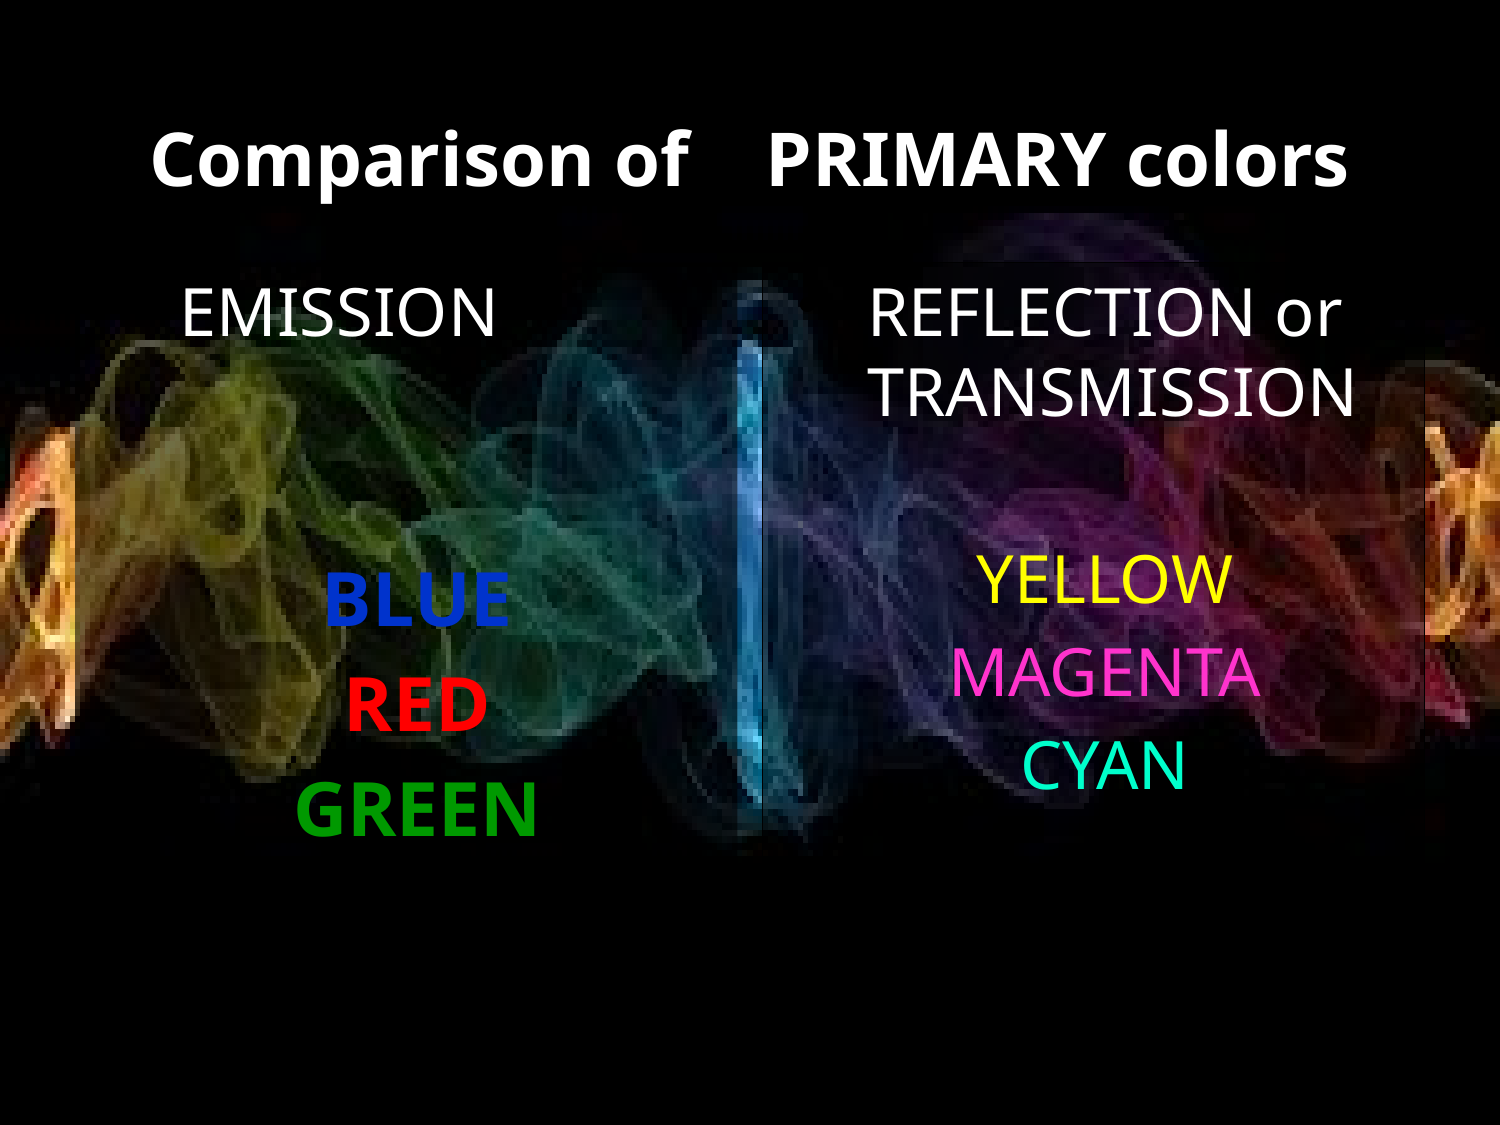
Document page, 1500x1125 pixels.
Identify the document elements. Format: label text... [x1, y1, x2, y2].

list REFLECTION or TRANSMISSION YELLOW MAGENTA CYAN [762, 262, 1425, 1005]
picture [0, 0, 1500, 1125]
list EMISSION BLUE RED GREEN [75, 262, 738, 1005]
title Comparison of PRIMARY colors [112, 62, 1388, 250]
